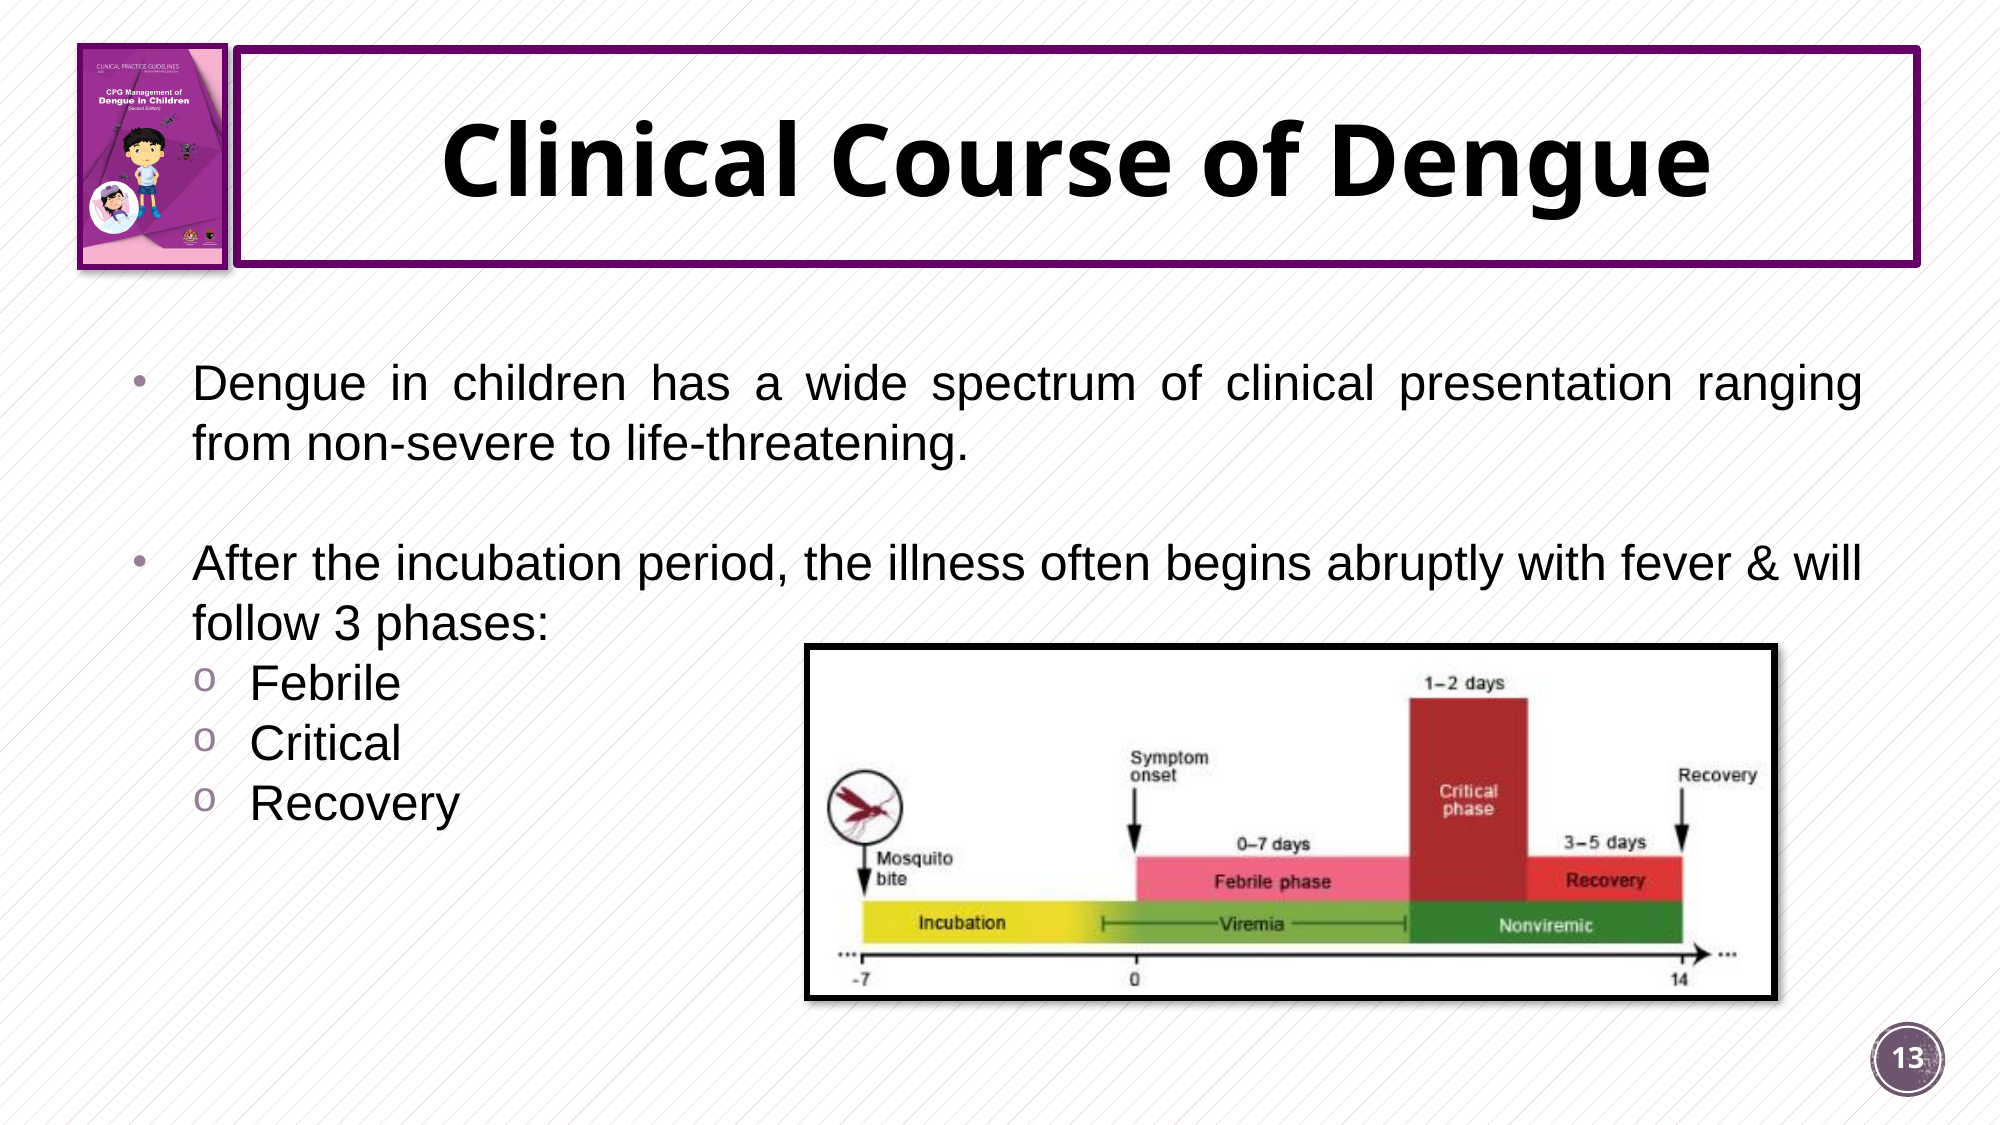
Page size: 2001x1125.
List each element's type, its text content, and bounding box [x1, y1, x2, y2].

picture [83, 49, 222, 264]
list Dengue in children has a wide spectrum of clinical presentation ranging from non-severe to life-threatening. After the incubation period, the illness often begins abruptly with fever & will follow 3 phases: Febrile Critical Recovery [117, 343, 1880, 946]
text_box Clinical Course of Dengue [237, 49, 1918, 264]
slide_number 13 [1855, 1028, 1961, 1089]
picture [810, 649, 1773, 996]
